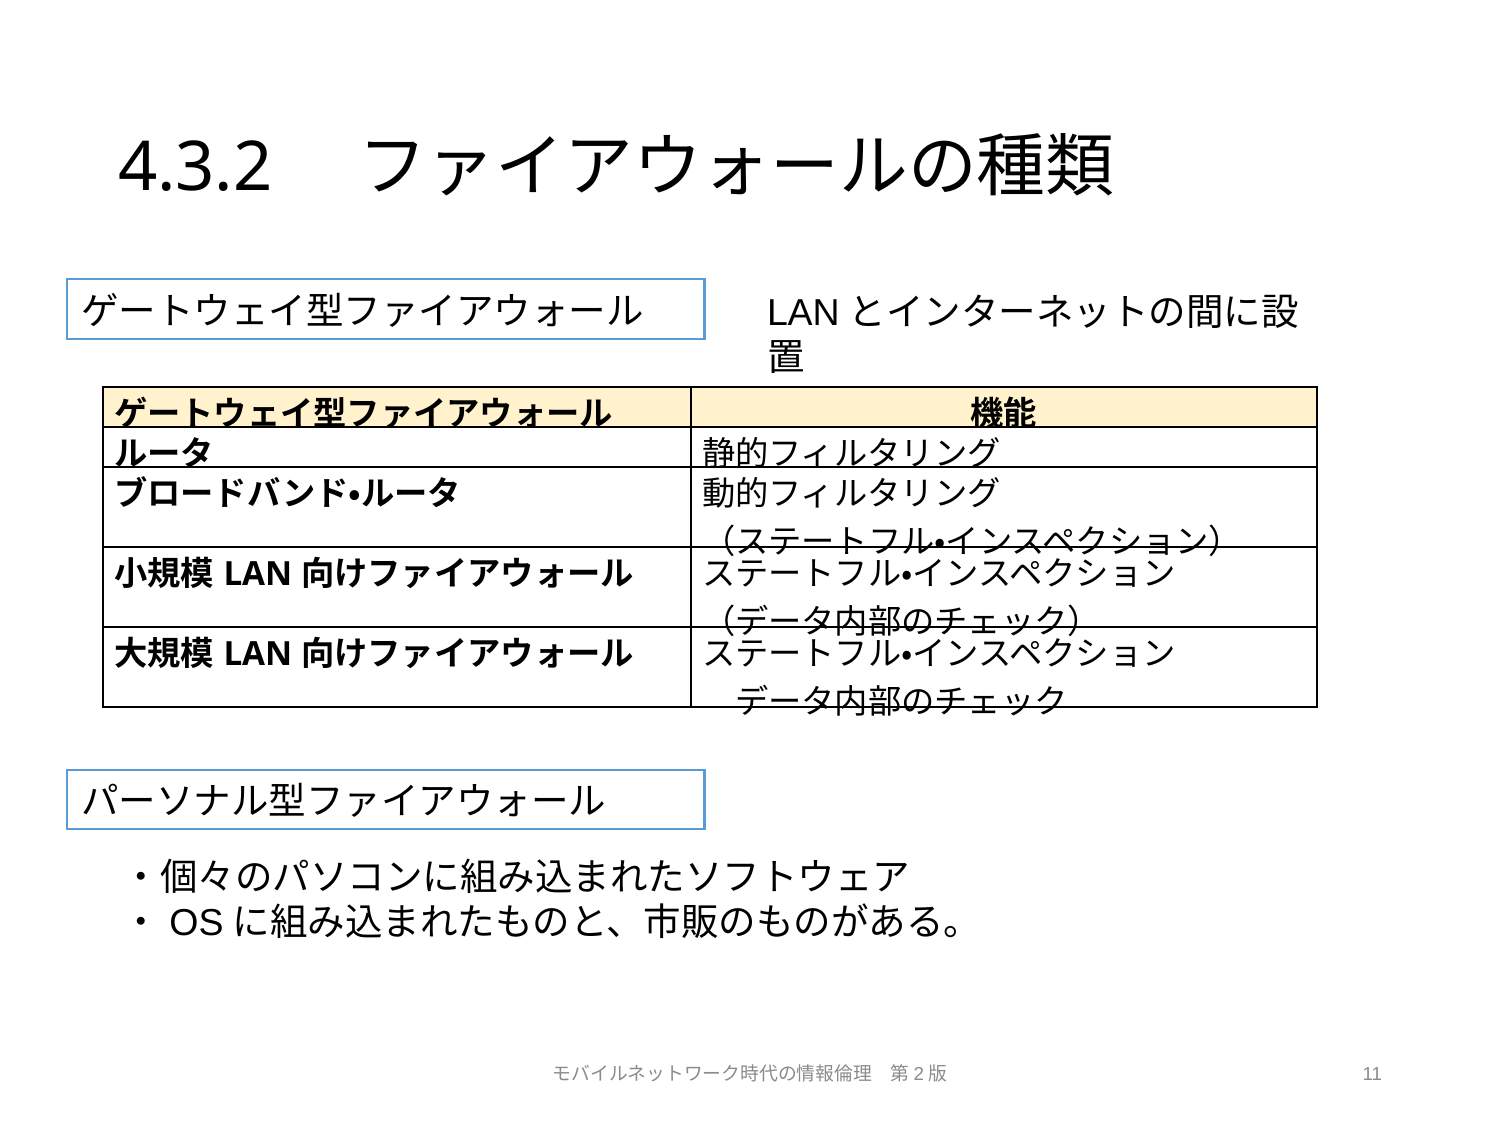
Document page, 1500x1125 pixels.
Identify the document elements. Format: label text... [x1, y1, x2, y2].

text_box LANとインターネットの間に設置 [752, 280, 1332, 386]
text_box ・個々のパソコンに組み込まれたソフトウェア ・OSに組み込まれたものと、市販のものがある。 [108, 845, 1059, 951]
slide_number 11 [1059, 1042, 1397, 1103]
title 4.3.2 ファイアウォールの種類 [103, 59, 1397, 278]
table_cell ブロードバンド・ルータ [104, 468, 690, 546]
table_cell 大規模LAN向けファイアウォール [104, 628, 690, 706]
footer モバイルネットワーク時代の情報倫理 第2版 [496, 1042, 1004, 1103]
table_cell 小規模LAN向けファイアウォール [104, 548, 690, 626]
table_cell ステートフル・インスペクション データ内部のチェック [692, 628, 1316, 706]
text_box パーソナル型ファイアウォール [66, 769, 706, 830]
table_cell ステートフル・インスペクション （データ内部のチェック） [692, 548, 1316, 626]
table_cell 静的フィルタリング [692, 428, 1316, 466]
text_box ゲートウェイ型ファイアウォール [66, 278, 706, 340]
table_cell 動的フィルタリング （ステートフル・インスペクション） [692, 468, 1316, 546]
table_header ゲートウェイ型ファイアウォール [104, 388, 690, 426]
table_header 機能 [692, 388, 1316, 426]
table_cell ルータ [104, 428, 690, 466]
